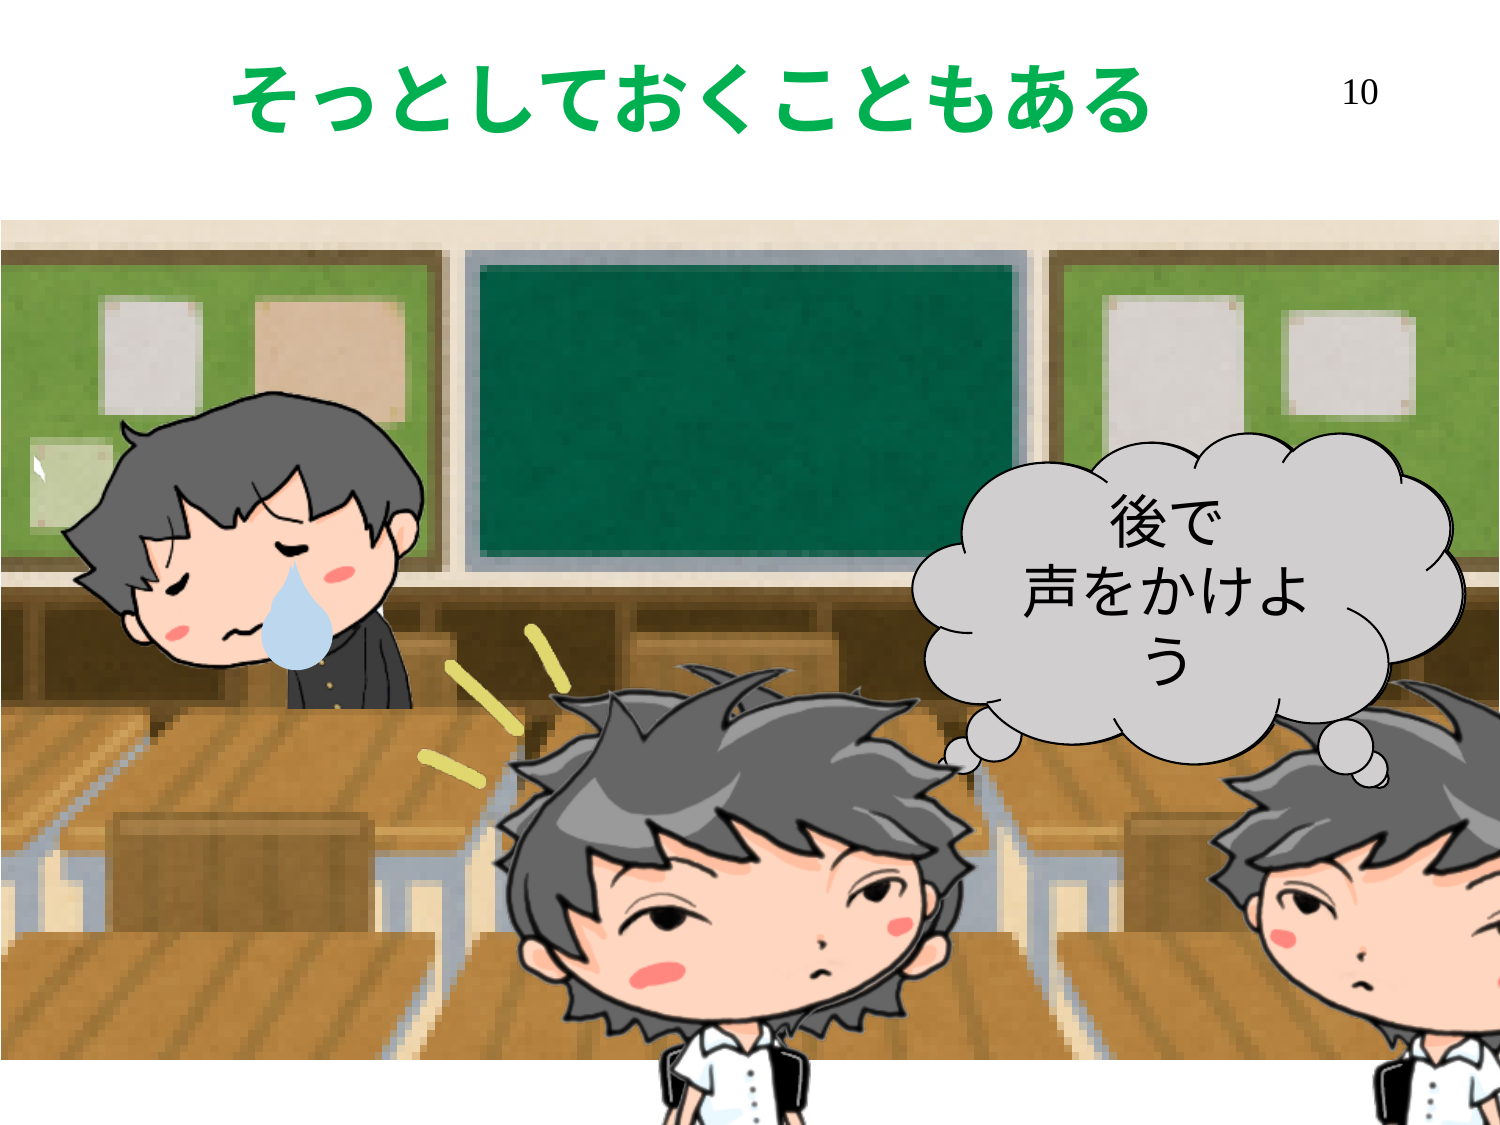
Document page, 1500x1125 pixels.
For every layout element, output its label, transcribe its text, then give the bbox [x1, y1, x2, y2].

title そっとしておくこともある [211, 32, 1289, 174]
picture [1, 220, 1500, 1125]
slide_number 10 [1289, 59, 1394, 120]
